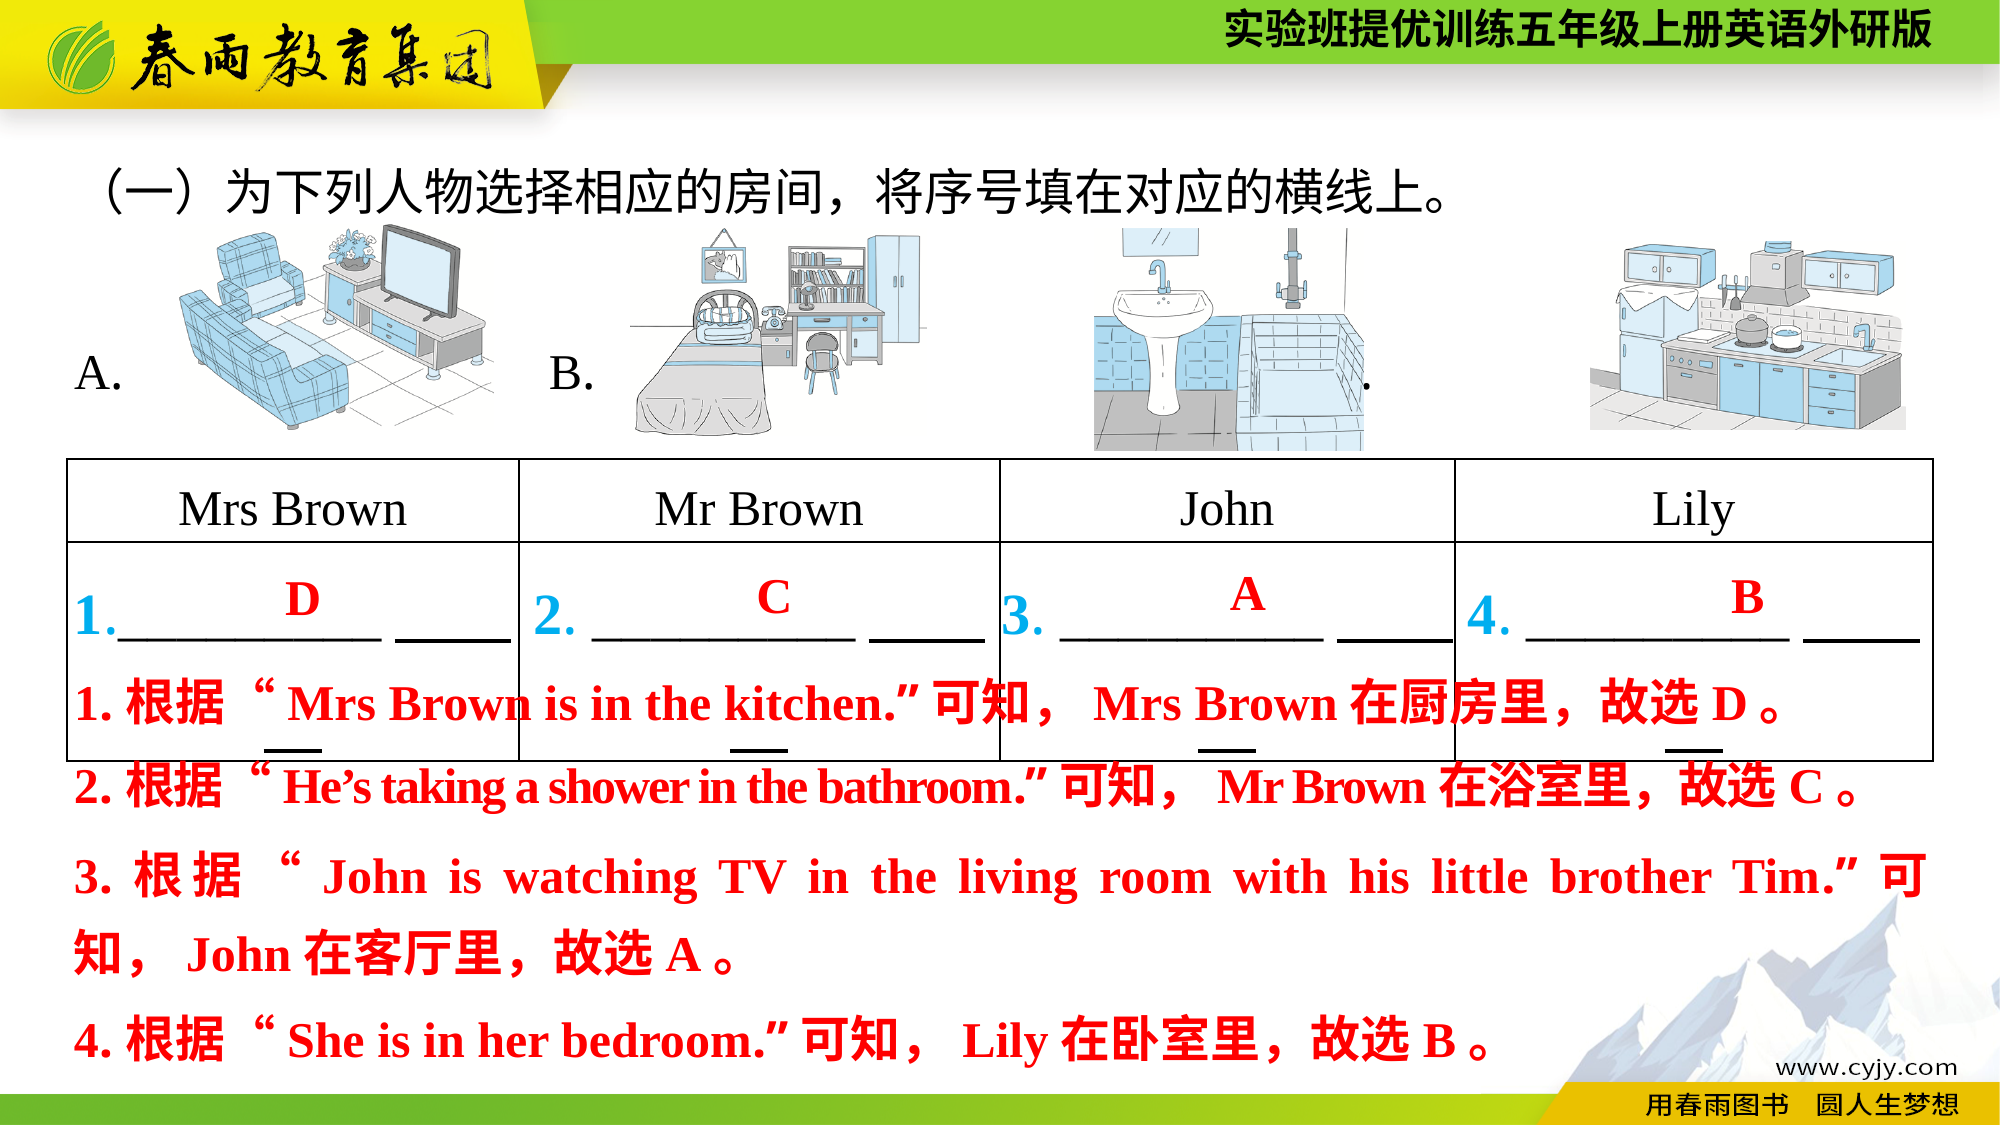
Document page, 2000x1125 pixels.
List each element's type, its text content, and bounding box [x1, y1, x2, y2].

text_box 1.根据“Mrs Brown is in the kitchen.”可知，Mrs Brown在厨房里，故选D。 [59, 645, 1944, 728]
table_header Mrs Brown [68, 460, 518, 541]
text_box B [1716, 555, 1780, 631]
text_box C [741, 555, 808, 631]
table_cell 1._________ [68, 543, 518, 645]
picture [0, 0, 2000, 1125]
table_header Mr Brown [520, 460, 999, 541]
table_cell 2. _________ [520, 543, 999, 645]
text_box 4.根据“She is in her bedroom.”可知，Lily在卧室里，故选B。 [59, 981, 1944, 1075]
table_cell 4. _________ [1456, 543, 1932, 645]
table_cell 3. _________ [1001, 543, 1454, 645]
text_box 2.根据“He’s taking a shower in the bathroom.”可知，Mr Brown在浴室里，故选C。 [59, 728, 1944, 817]
text_box D [270, 558, 337, 634]
table_header John [1001, 460, 1454, 541]
list （一）为下列人物选择相应的房间，将序号填在对应的横线上。 A. B. C. D. [59, 122, 1944, 411]
table_header Lily [1456, 460, 1932, 541]
text_box A [1215, 552, 1281, 628]
text_box 3.根据“John is watching TV in the living room with his little brother Tim.”可知，John在客厅里，故选A。 [59, 817, 1944, 981]
